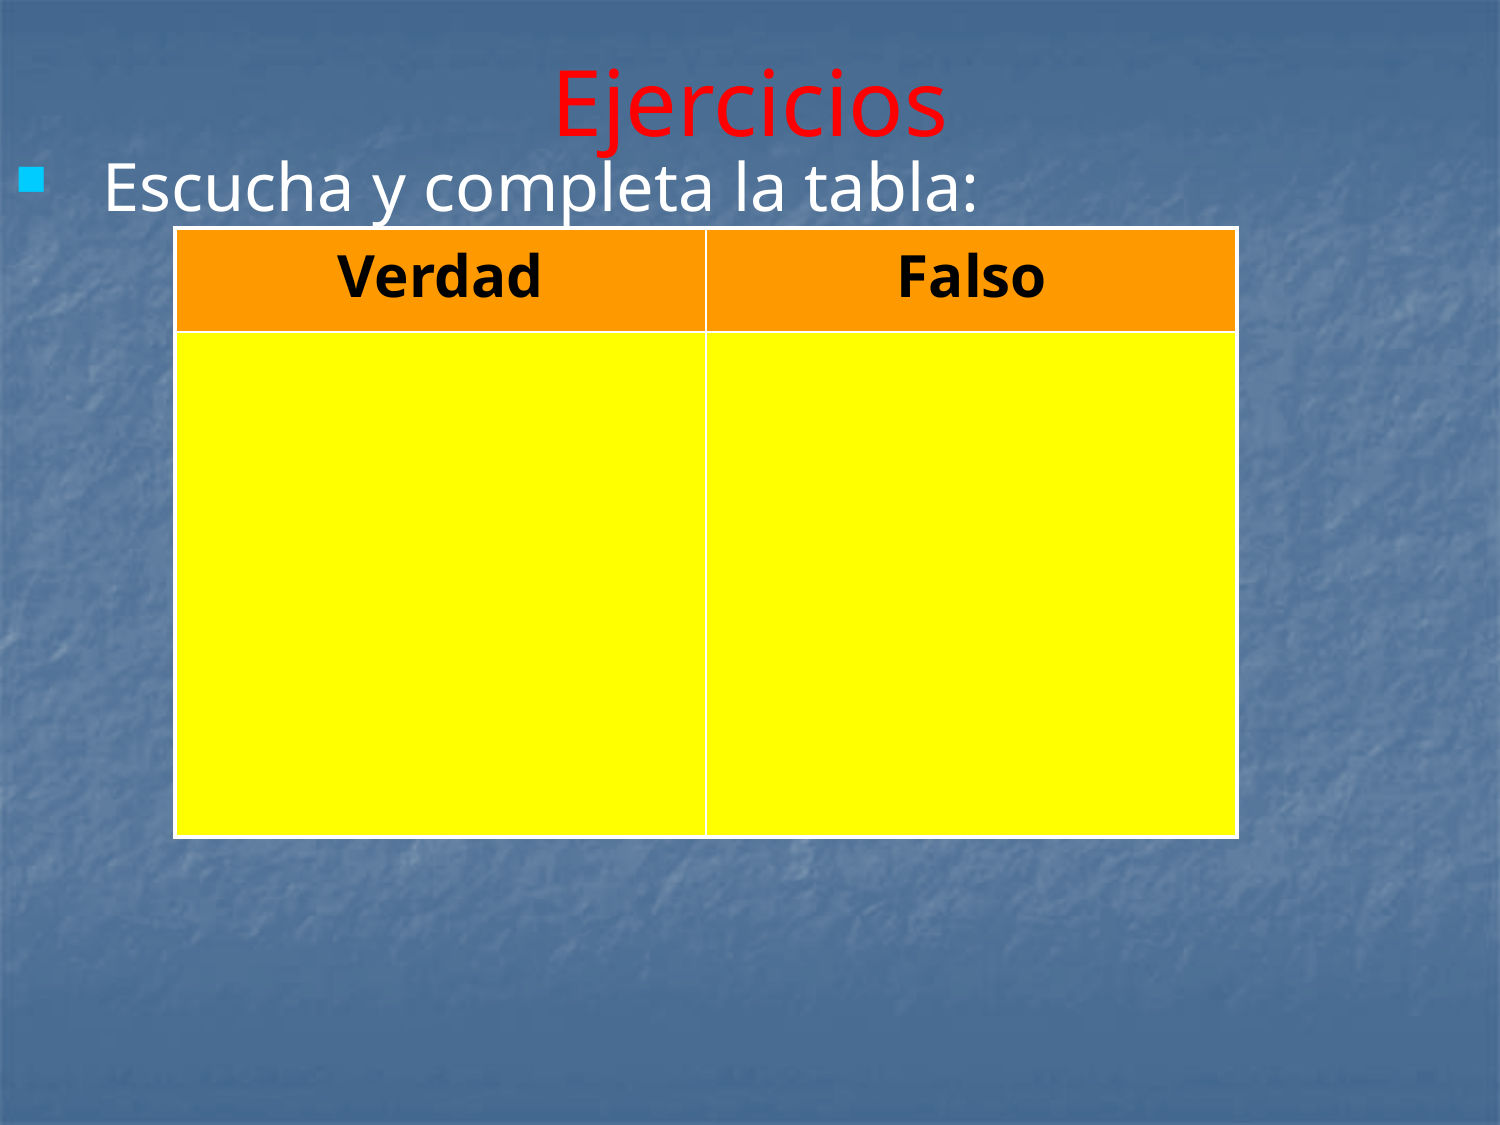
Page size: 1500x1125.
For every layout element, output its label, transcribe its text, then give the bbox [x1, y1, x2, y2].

table_cell [707, 333, 1235, 835]
list Escucha y completa la tabla: [0, 137, 1475, 1100]
table_cell [177, 333, 705, 835]
table_header Falso [707, 230, 1235, 331]
title Ejercicios [75, 12, 1425, 137]
table_header Verdad [177, 230, 705, 331]
